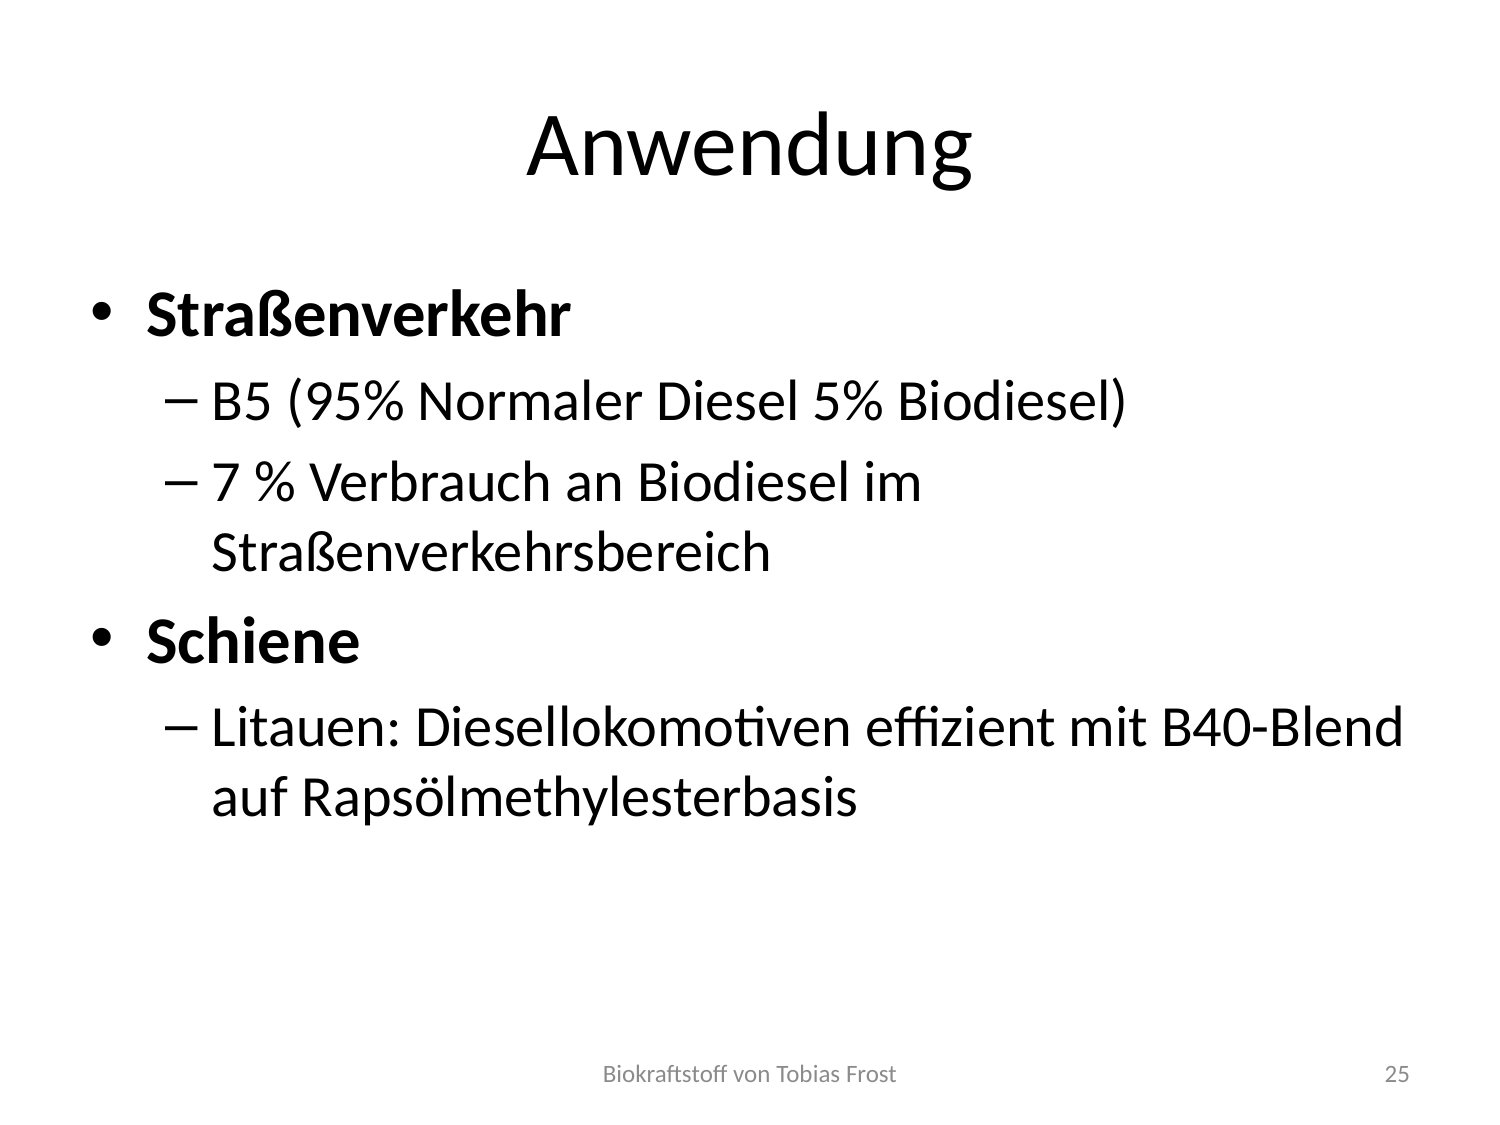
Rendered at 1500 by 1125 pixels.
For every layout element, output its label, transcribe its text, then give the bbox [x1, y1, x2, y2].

slide_number 25 [1074, 1042, 1425, 1103]
title Anwendung [75, 45, 1425, 233]
footer Biokraftstoff von Tobias Frost [512, 1042, 988, 1103]
list Straßenverkehr B5 (95% Normaler Diesel 5% Biodiesel) 7 % Verbrauch an Biodiesel im Straßenverkehrsbereich Schiene Litauen: Diesellokomotiven effizient mit B40-Blend auf Rapsölmethylesterbasis [75, 262, 1425, 1005]
